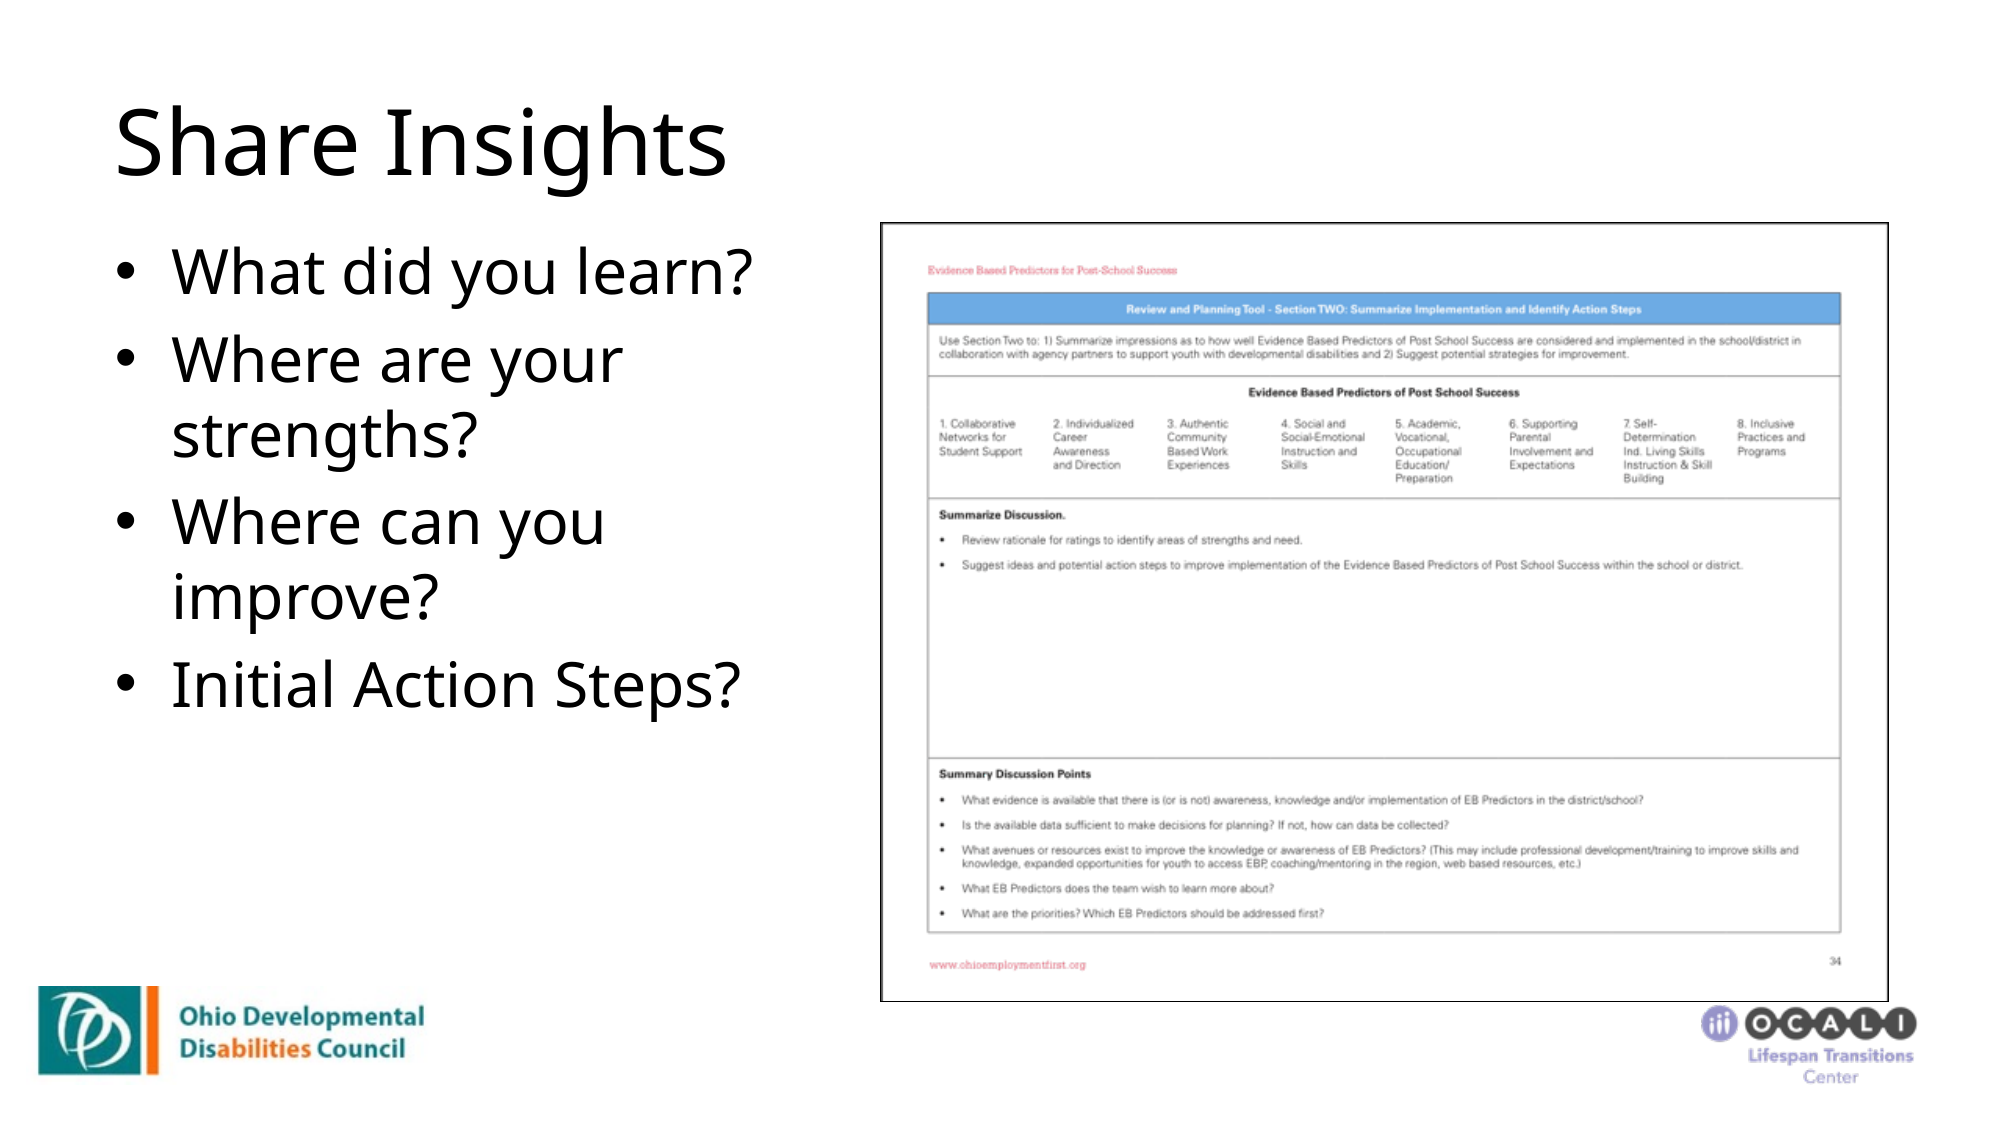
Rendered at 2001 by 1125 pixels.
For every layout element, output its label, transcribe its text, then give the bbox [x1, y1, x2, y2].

picture [1697, 1001, 1923, 1088]
title Share Insights [99, 45, 1167, 233]
picture [26, 986, 471, 1085]
list What did you learn? Where are your strengths? Where can you improve? Initial Action Steps? [99, 224, 809, 1042]
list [879, 221, 1890, 1002]
